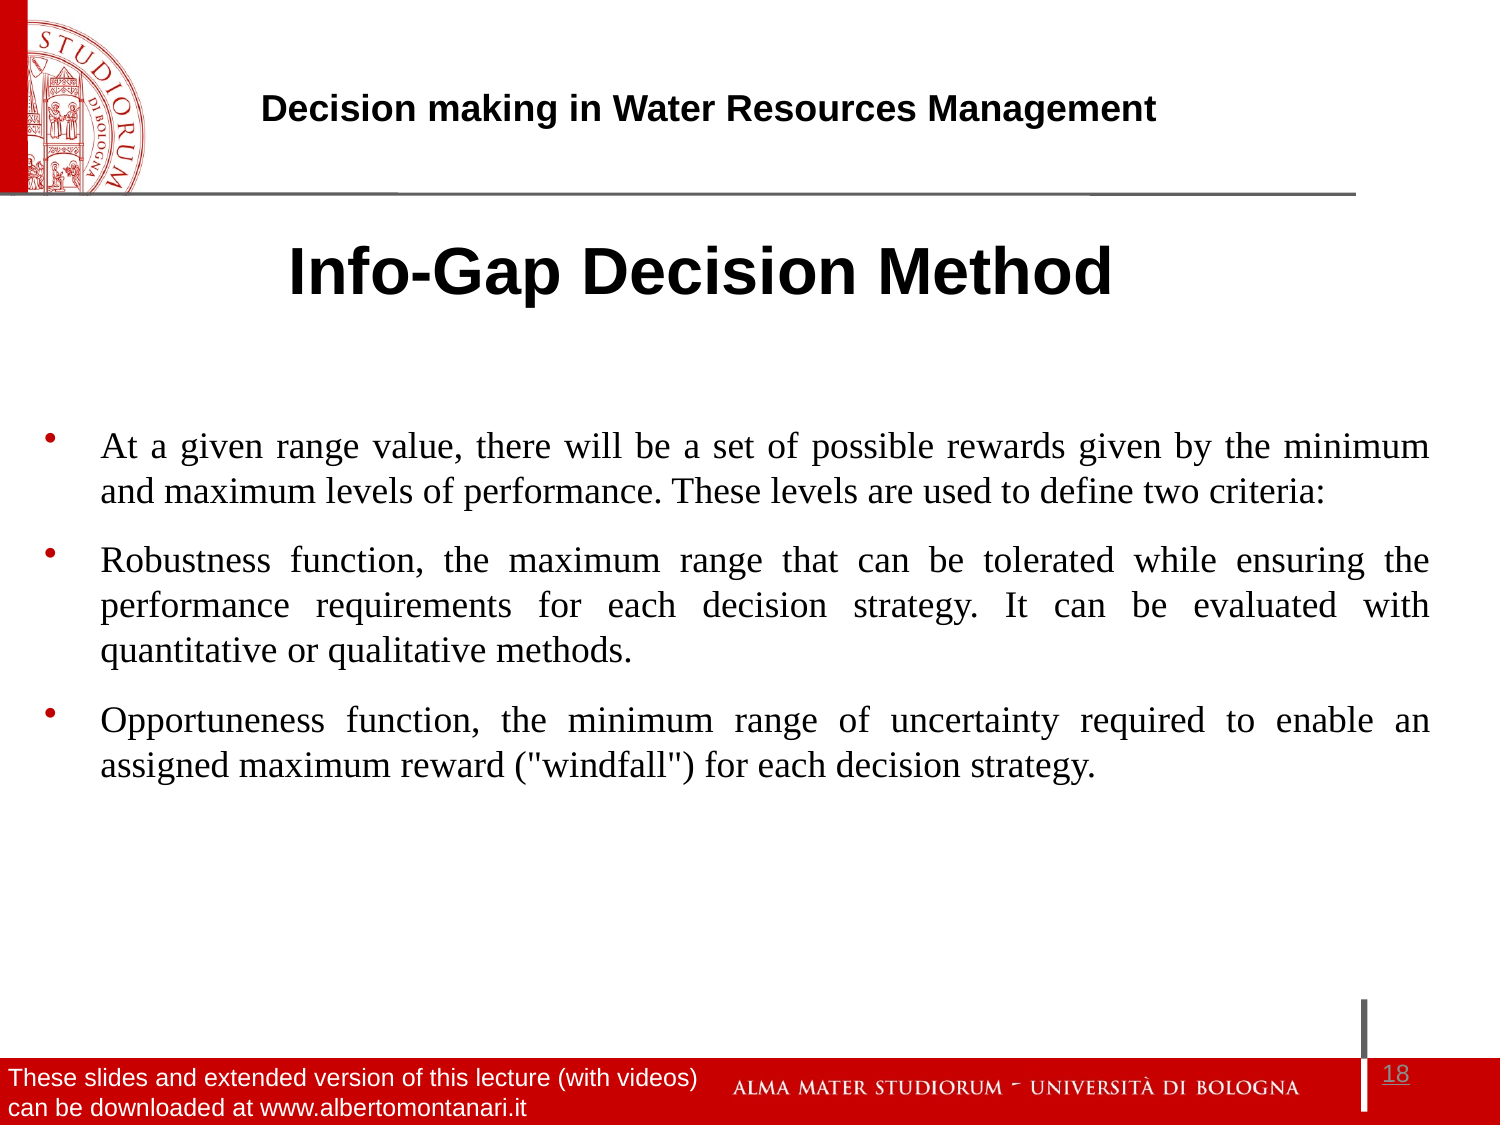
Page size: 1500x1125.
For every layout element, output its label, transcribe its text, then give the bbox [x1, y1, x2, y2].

picture [0, 1058, 1500, 1125]
list At a given range value, there will be a set of possible rewards given by the minimum and maximum levels of performance. These levels are used to define two criteria: Robustness function, the maximum range that can be tolerated while ensuring the performance requirements for each decision strategy. It can be evaluated with quantitative or qualitative methods. Opportuneness function, the minimum range of uncertainty required to enable an assigned maximum reward ("windfall") for each decision strategy. [29, 413, 1447, 1066]
picture [28, 16, 151, 192]
text_box Info-Gap Decision Method [105, 220, 1298, 316]
slide_number 18 [1074, 1042, 1425, 1103]
